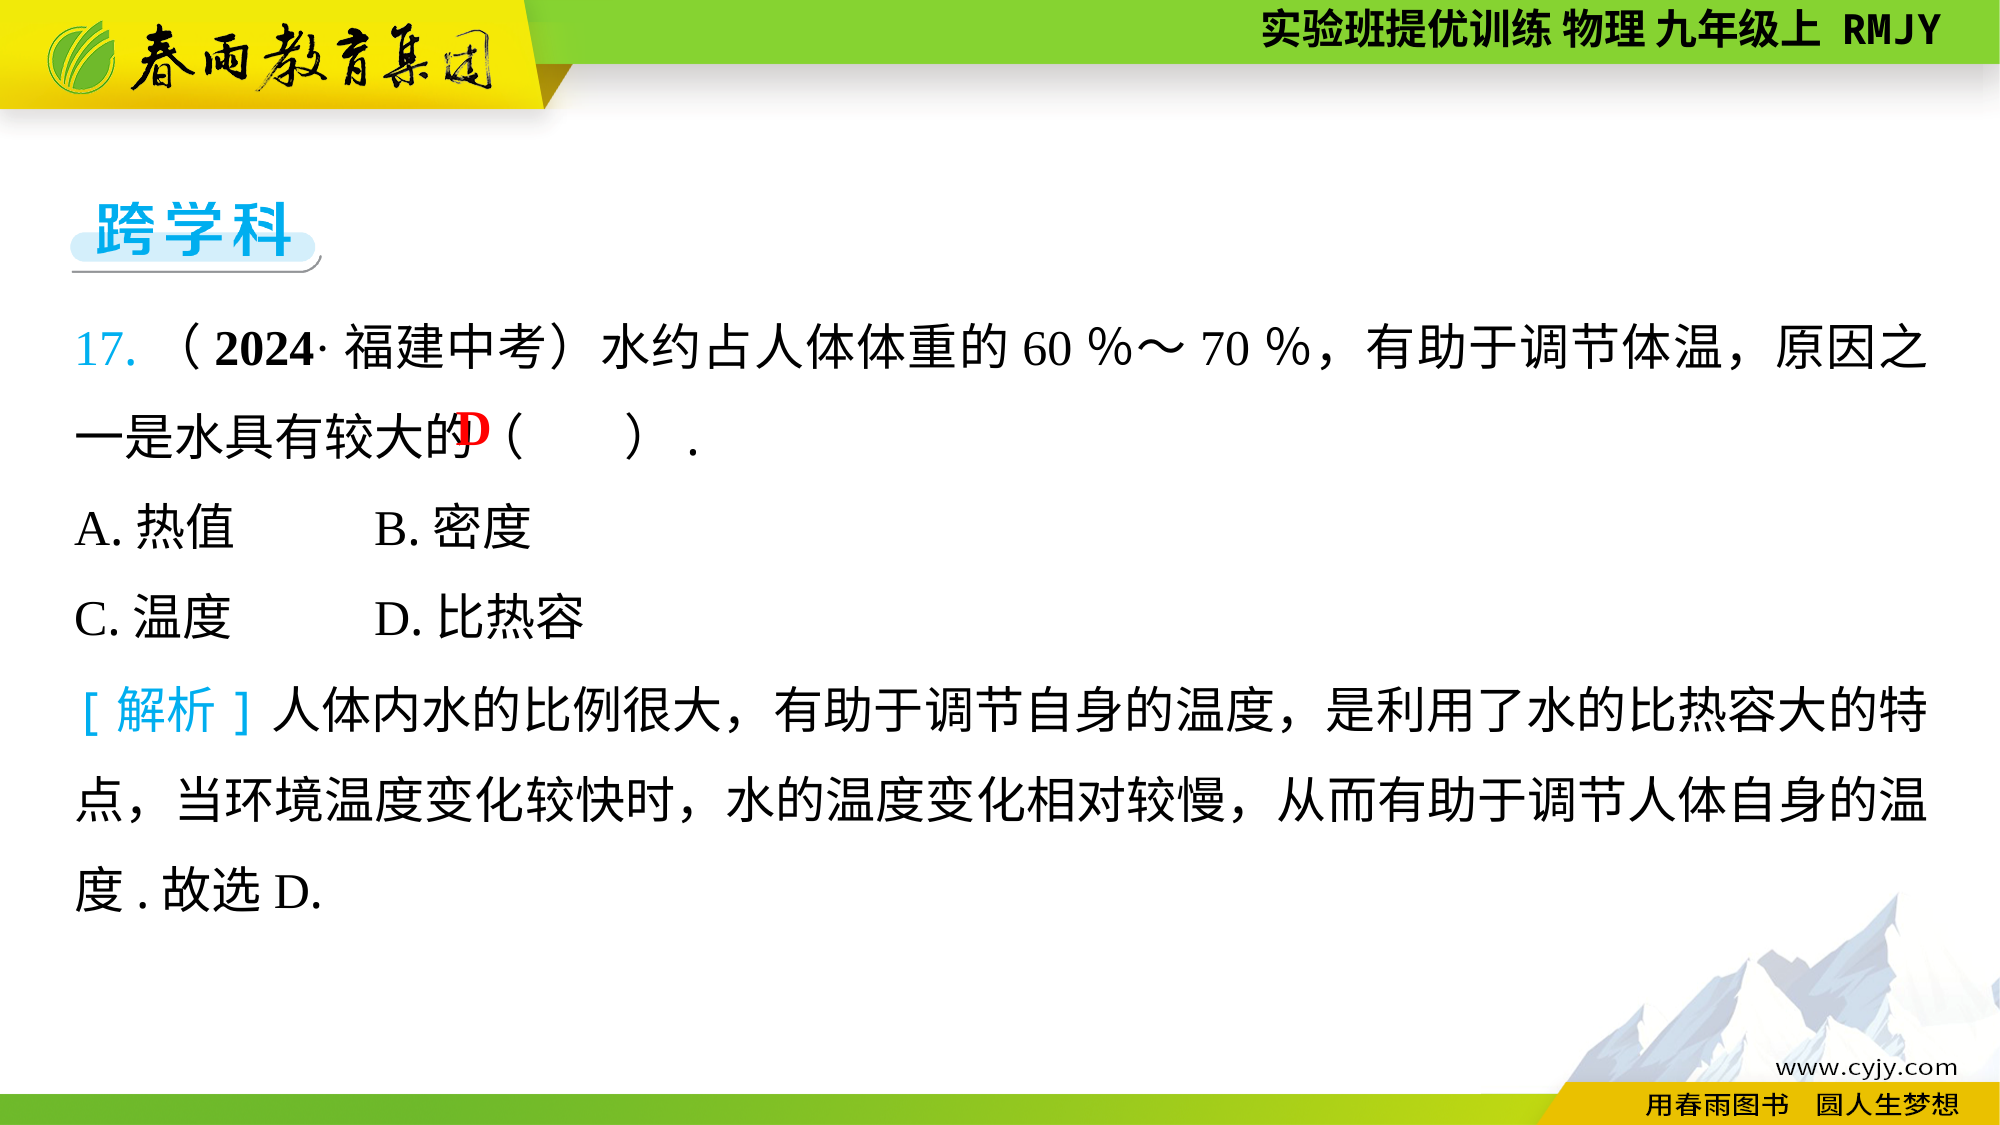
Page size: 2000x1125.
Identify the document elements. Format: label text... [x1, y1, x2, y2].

text_box D [440, 388, 507, 464]
text_box [解析]人体内水的比例很大，有助于调节自身的温度，是利用了水的比热容大的特点，当环境温度变化较快时，水的温度变化相对较慢，从而有助于调节人体自身的温度.故选D. [59, 640, 1944, 926]
list 17.（2024·福建中考）水约占人体体重的60％～70％，有助于调节体温，原因之一是水具有较大的（ ）. A.热值 B.密度 C.温度 D.比热容 [59, 277, 1944, 640]
picture [0, 0, 2000, 1125]
